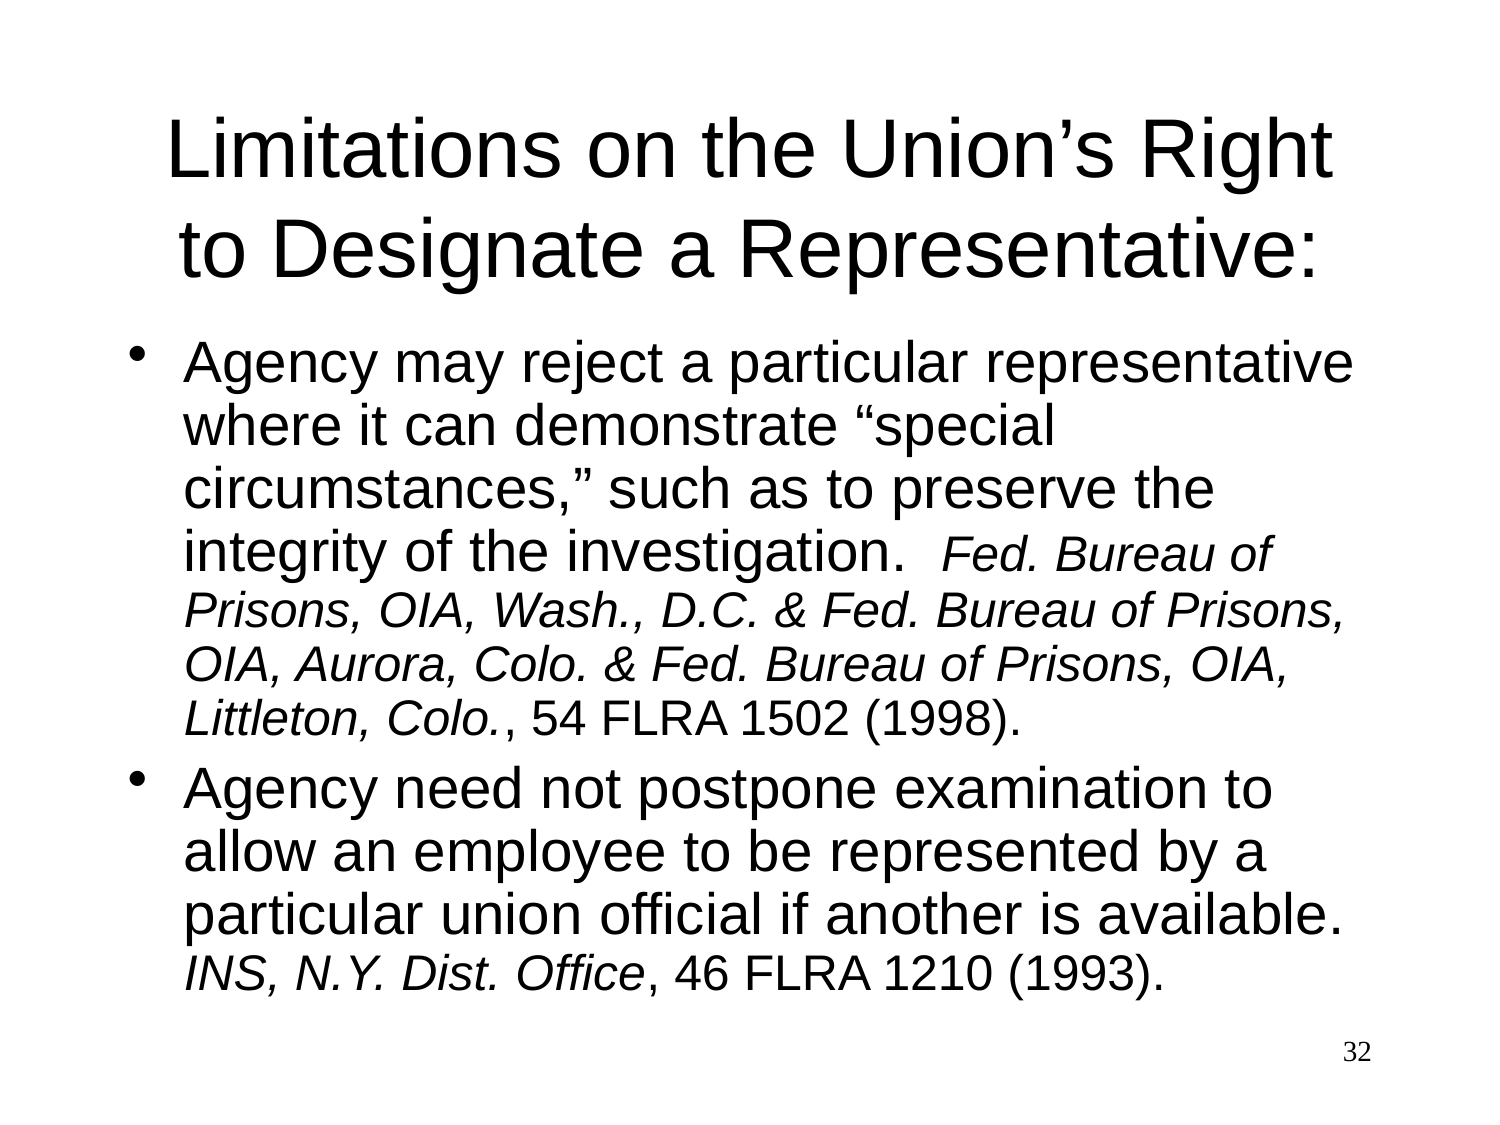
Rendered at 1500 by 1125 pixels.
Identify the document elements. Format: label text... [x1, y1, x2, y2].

title Limitations on the Union’s Right to Designate a Representative: [112, 99, 1388, 288]
list Agency may reject a particular representative where it can demonstrate “special circumstances,” such as to preserve the integrity of the investigation. Fed. Bureau of Prisons, OIA, Wash., D.C. & Fed. Bureau of Prisons, OIA, Aurora, Colo. & Fed. Bureau of Prisons, OIA, Littleton, Colo., 54 FLRA 1502 (1998). Agency need not postpone examination to allow an employee to be represented by a particular union official if another is available. INS, N.Y. Dist. Office, 46 FLRA 1210 (1993). [112, 324, 1388, 1001]
slide_number 32 [1074, 1024, 1388, 1101]
